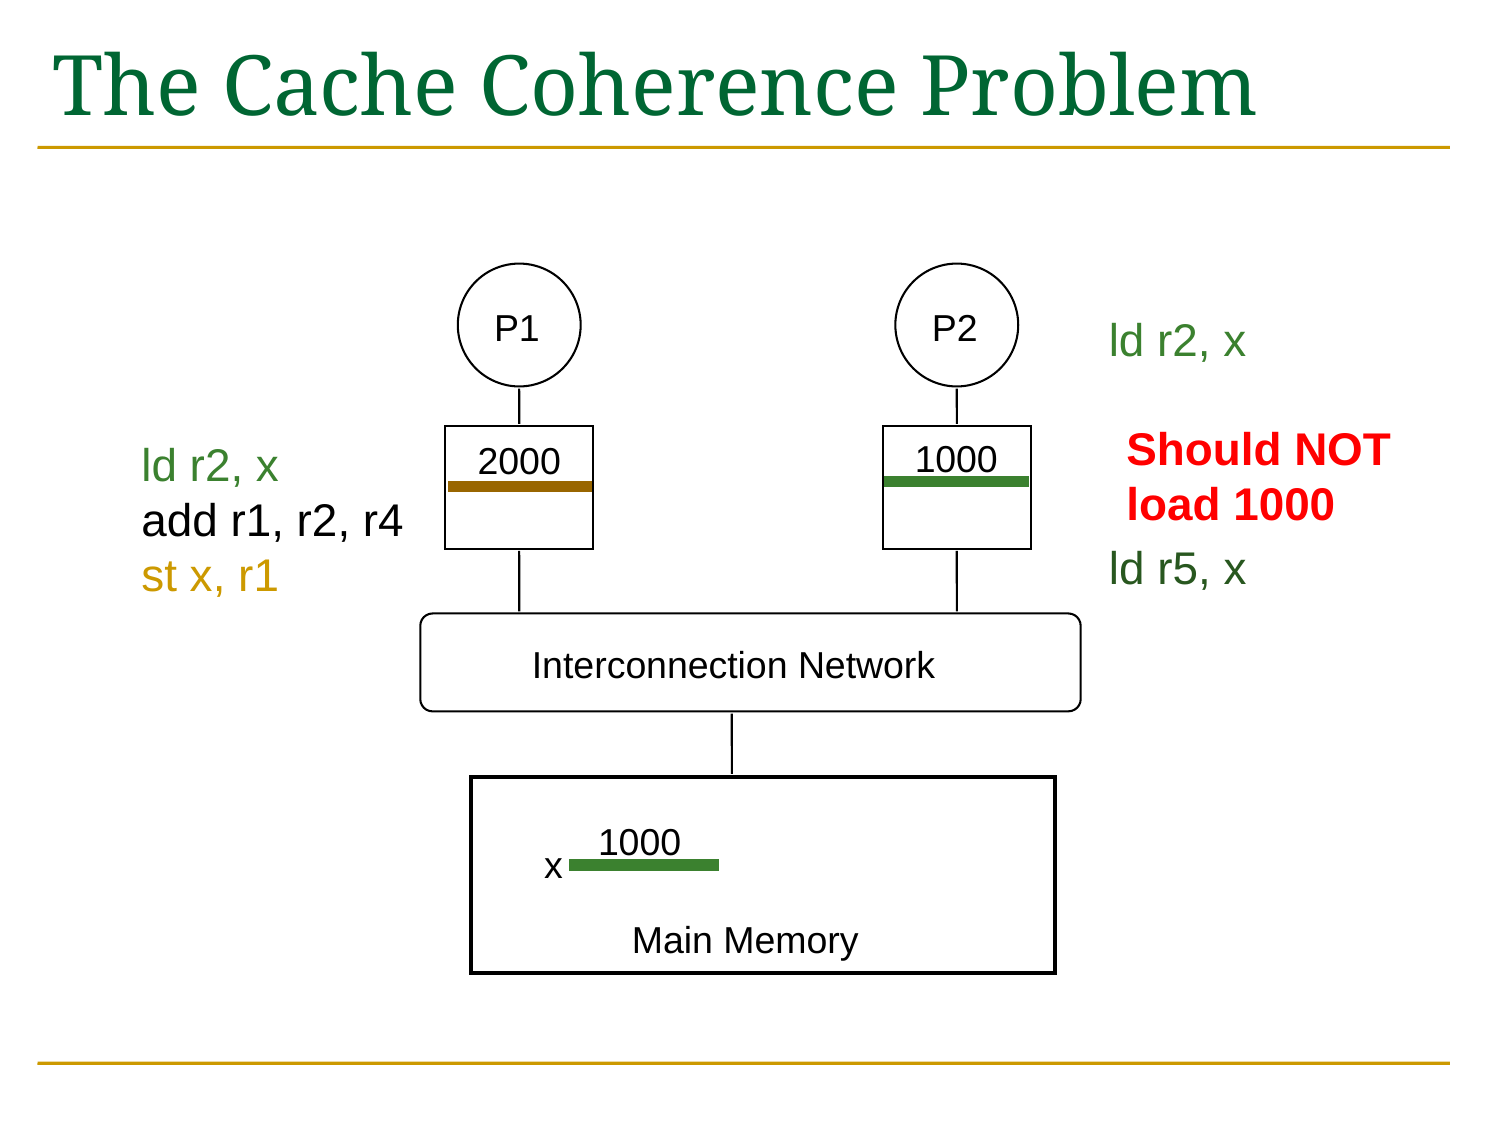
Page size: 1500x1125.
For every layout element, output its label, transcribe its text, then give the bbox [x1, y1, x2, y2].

text_box 1000 [583, 810, 697, 871]
text_box [882, 426, 1031, 549]
text_box ld r2, x add r1, r2, r4 st x, r1 [126, 428, 419, 609]
text_box Should NOT load 1000 [1111, 412, 1431, 538]
text_box P1 [479, 296, 555, 357]
text_box [895, 263, 1019, 387]
text_box Interconnection Network [517, 633, 951, 694]
title The Cache Coherence Problem [37, 24, 1450, 200]
text_box [697, 859, 719, 870]
text_box [445, 426, 594, 549]
text_box [885, 477, 900, 487]
text_box [1013, 477, 1028, 487]
text_box ld r2, x [1093, 303, 1262, 374]
text_box [420, 613, 1081, 712]
text_box [457, 263, 581, 387]
text_box [471, 777, 1055, 973]
text_box Main Memory [616, 908, 874, 969]
text_box ld r5, x [1094, 531, 1262, 602]
text_box P2 [916, 296, 993, 356]
text_box [578, 859, 583, 870]
text_box 1000 [900, 427, 1013, 487]
text_box [448, 481, 592, 491]
text_box x [529, 834, 578, 894]
text_box 2000 [462, 430, 576, 490]
